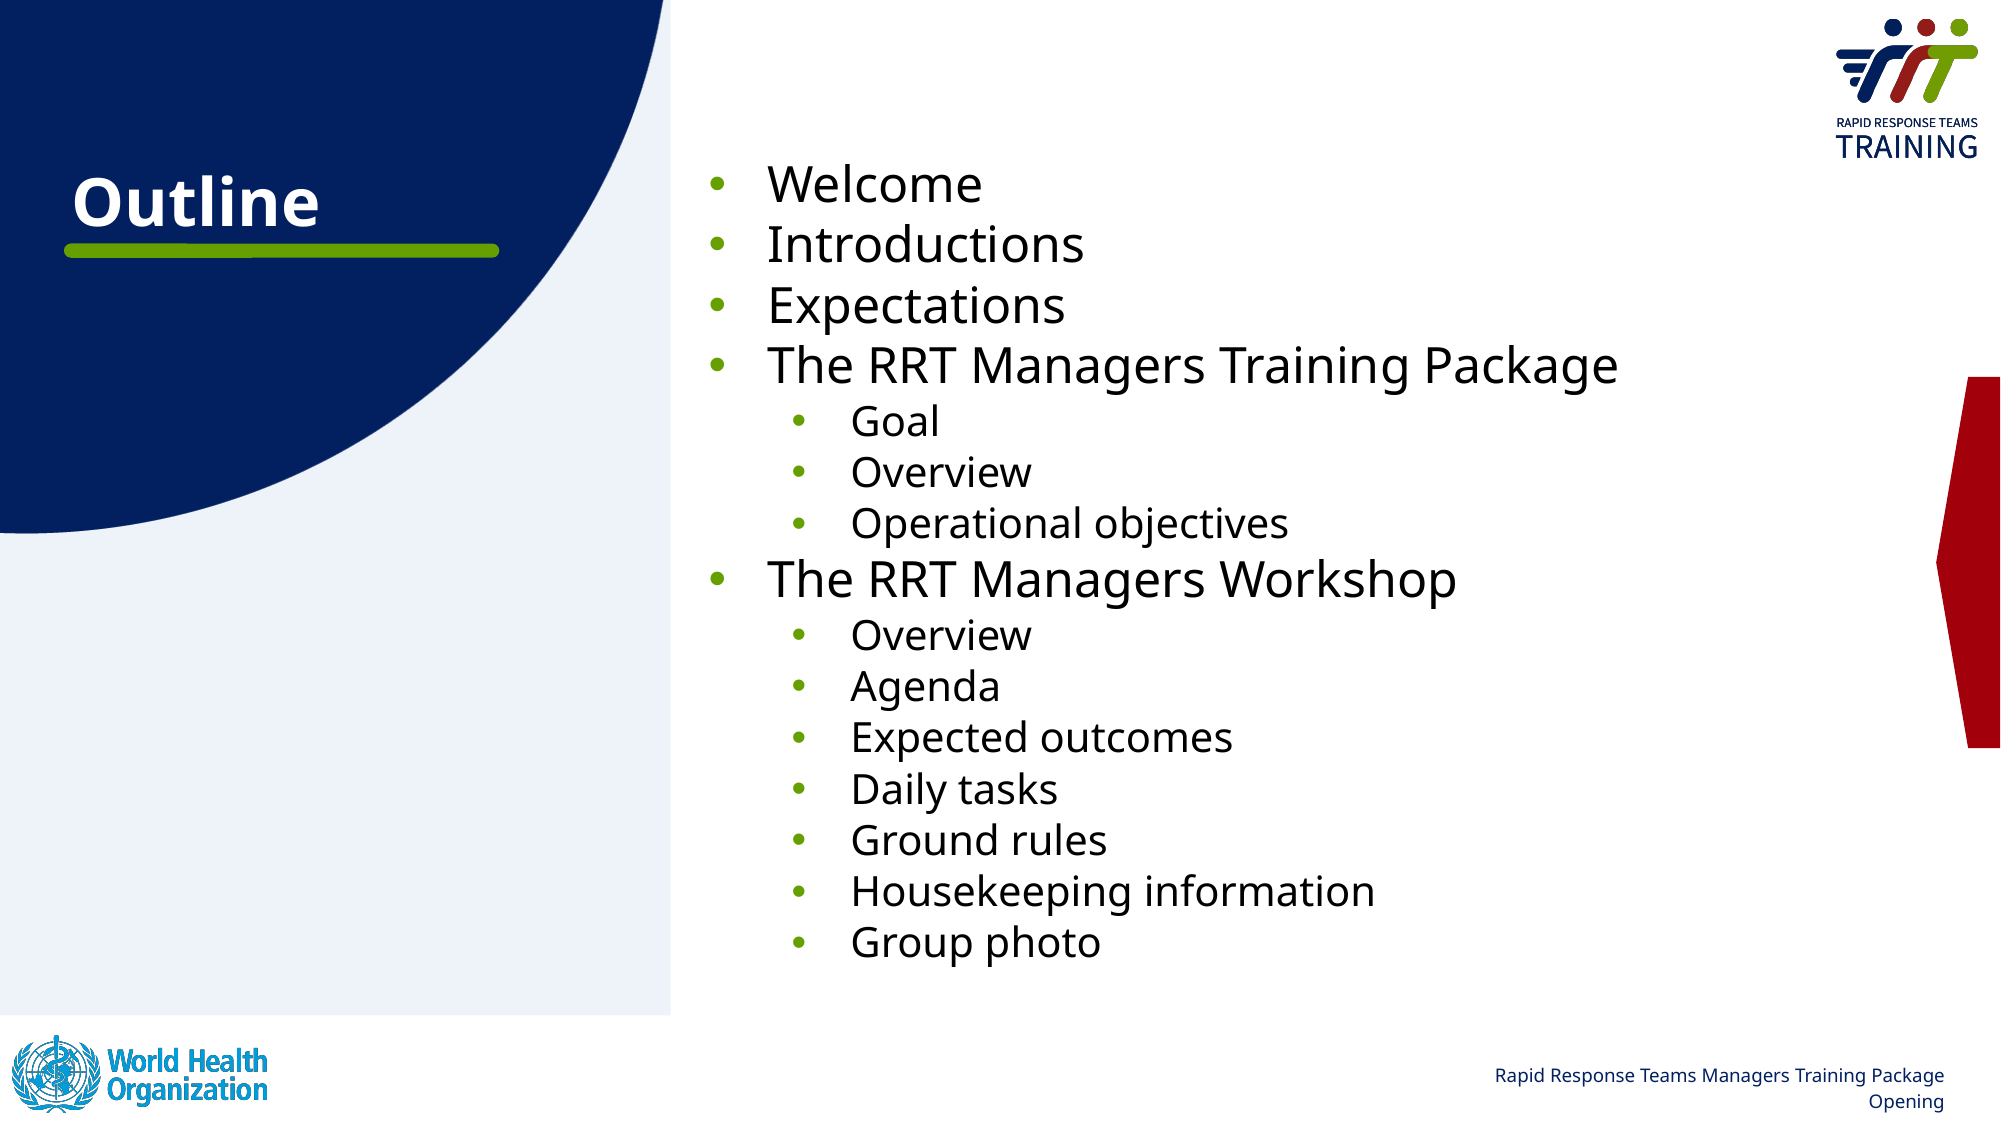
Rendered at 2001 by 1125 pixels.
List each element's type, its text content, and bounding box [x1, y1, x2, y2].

picture [12, 1083, 48, 1113]
list Welcome Introductions Expectations The RRT Managers Training Package Goal Overview Operational objectives The RRT Managers Workshop Overview Agenda Expected outcomes Daily tasks Ground rules Housekeeping information Group photo [700, 137, 1937, 1049]
picture [30, 1083, 37, 1091]
picture [40, 1062, 47, 1070]
picture [0, 0, 670, 538]
picture [59, 1035, 267, 1113]
picture [36, 1088, 78, 1105]
picture [71, 1053, 90, 1091]
picture [1835, 19, 1978, 167]
picture [12, 1035, 54, 1068]
picture [34, 1054, 43, 1078]
picture [46, 1056, 54, 1062]
picture [24, 1054, 36, 1087]
title Outline [63, 46, 600, 365]
picture [22, 1062, 26, 1077]
picture [50, 1108, 62, 1113]
